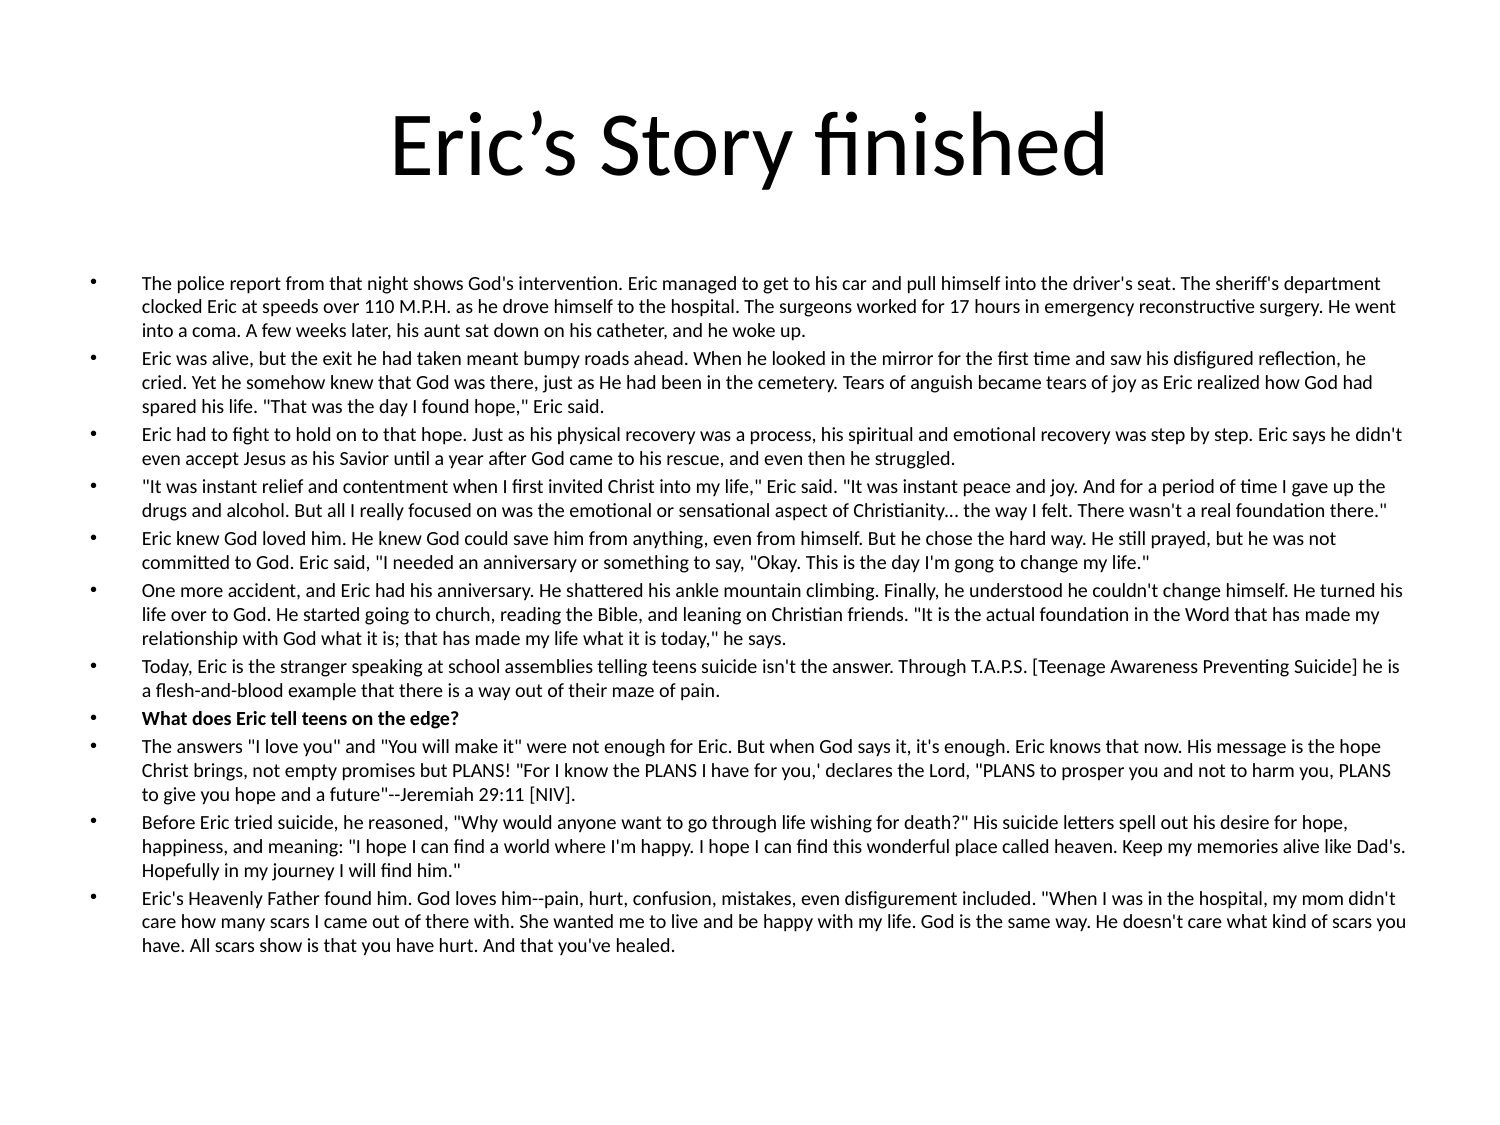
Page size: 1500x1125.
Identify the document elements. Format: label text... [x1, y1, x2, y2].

list The police report from that night shows God's intervention. Eric managed to get to his car and pull himself into the driver's seat. The sheriff's department clocked Eric at speeds over 110 M.P.H. as he drove himself to the hospital. The surgeons worked for 17 hours in emergency reconstructive surgery. He went into a coma. A few weeks later, his aunt sat down on his catheter, and he woke up. Eric was alive, but the exit he had taken meant bumpy roads ahead. When he looked in the mirror for the first time and saw his disfigured reflection, he cried. Yet he somehow knew that God was there, just as He had been in the cemetery. Tears of anguish became tears of joy as Eric realized how God had spared his life. "That was the day I found hope," Eric said. Eric had to fight to hold on to that hope. Just as his physical recovery was a process, his spiritual and emotional recovery was step by step. Eric says he didn't even accept Jesus as his Savior until a year after God came to his rescue, and even then he struggled. "It was instant relief and contentment when I first invited Christ into my life," Eric said. "It was instant peace and joy. And for a period of time I gave up the drugs and alcohol. But all I really focused on was the emotional or sensational aspect of Christianity... the way I felt. There wasn't a real foundation there." Eric knew God loved him. He knew God could save him from anything, even from himself. But he chose the hard way. He still prayed, but he was not committed to God. Eric said, "I needed an anniversary or something to say, "Okay. This is the day I'm gong to change my life." One more accident, and Eric had his anniversary. He shattered his ankle mountain climbing. Finally, he understood he couldn't change himself. He turned his life over to God. He started going to church, reading the Bible, and leaning on Christian friends. "It is the actual foundation in the Word that has made my relationship with God what it is; that has made my life what it is today," he says. Today, Eric is the stranger speaking at school assemblies telling teens suicide isn't the answer. Through T.A.P.S. [Teenage Awareness Preventing Suicide] he is a flesh-and-blood example that there is a way out of their maze of pain. What does Eric tell teens on the edge? The answers "I love you" and "You will make it" were not enough for Eric. But when God says it, it's enough. Eric knows that now. His message is the hope Christ brings, not empty promises but PLANS! "For I know the PLANS I have for you,' declares the Lord, "PLANS to prosper you and not to harm you, PLANS to give you hope and a future"--Jeremiah 29:11 [NIV]. Before Eric tried suicide, he reasoned, "Why would anyone want to go through life wishing for death?" His suicide letters spell out his desire for hope, happiness, and meaning: "I hope I can find a world where I'm happy. I hope I can find this wonderful place called heaven. Keep my memories alive like Dad's. Hopefully in my journey I will find him." Eric's Heavenly Father found him. God loves him--pain, hurt, confusion, mistakes, even disfigurement included. "When I was in the hospital, my mom didn't care how many scars I came out of there with. She wanted me to live and be happy with my life. God is the same way. He doesn't care what kind of scars you have. All scars show is that you have hurt. And that you've healed. [75, 262, 1425, 1005]
title Eric’s Story finished [75, 45, 1425, 233]
